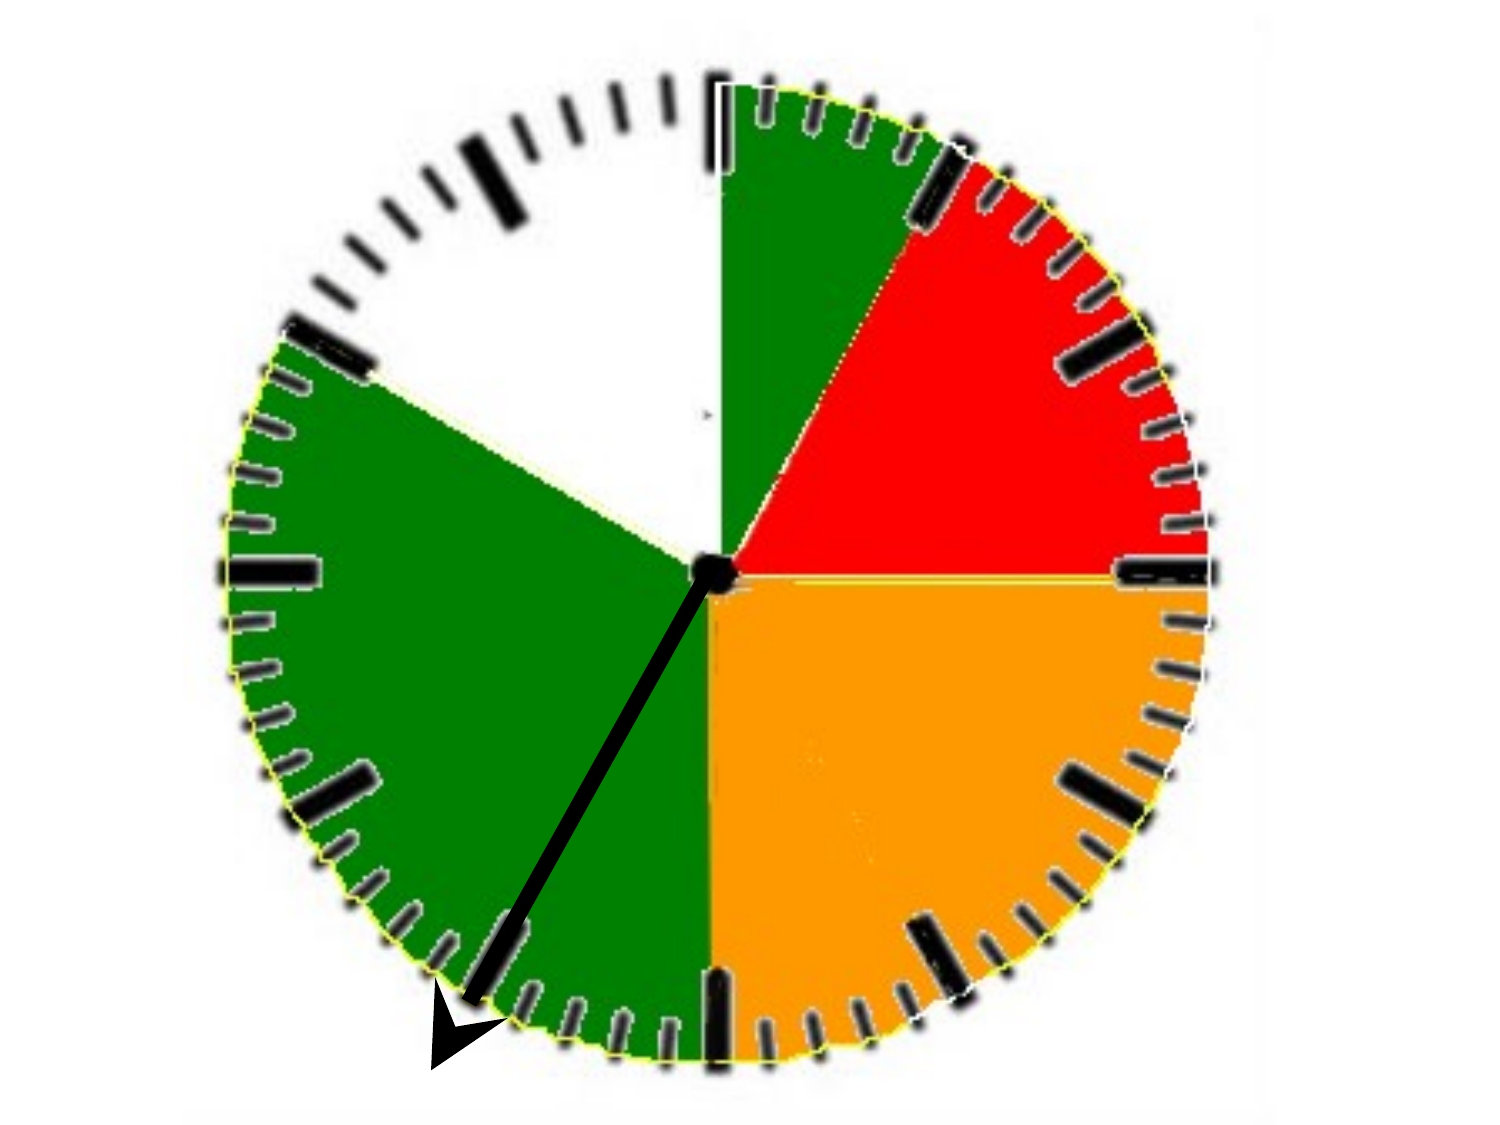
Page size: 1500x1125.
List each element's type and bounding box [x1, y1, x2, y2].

text_box [318, 674, 827, 959]
picture [182, 5, 1306, 1125]
